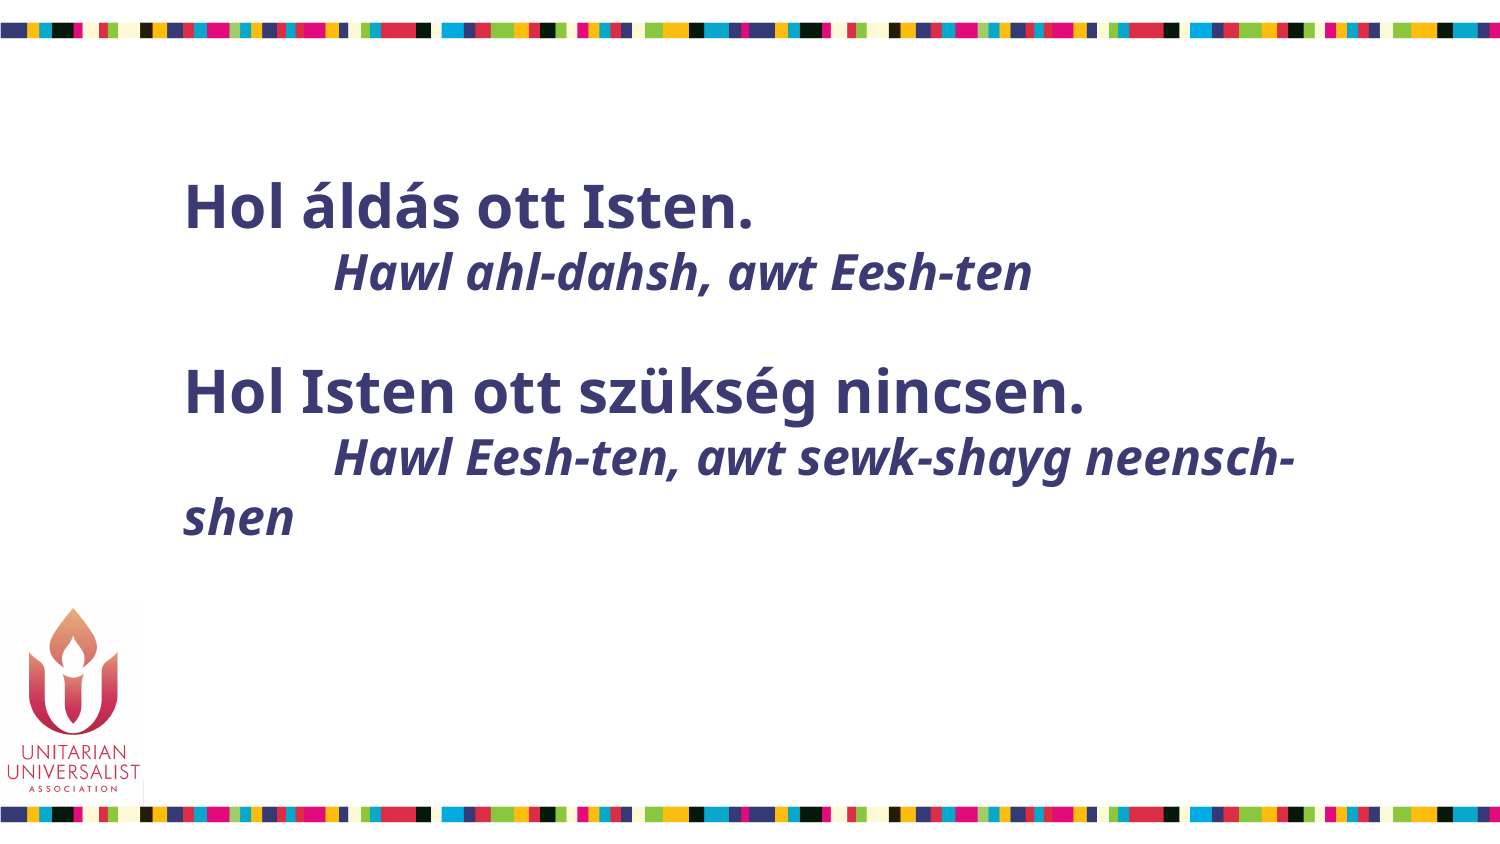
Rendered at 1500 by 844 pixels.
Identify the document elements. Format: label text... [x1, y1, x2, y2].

text_box Hol áldás ott Isten. Hawl ahl-dahsh, awt Eesh-ten Hol Isten ott szükség nincsen. Hawl Eesh-ten, awt sewk-shayg neensch-shen [168, 153, 1421, 561]
picture [0, 22, 1500, 40]
picture [0, 600, 1500, 824]
